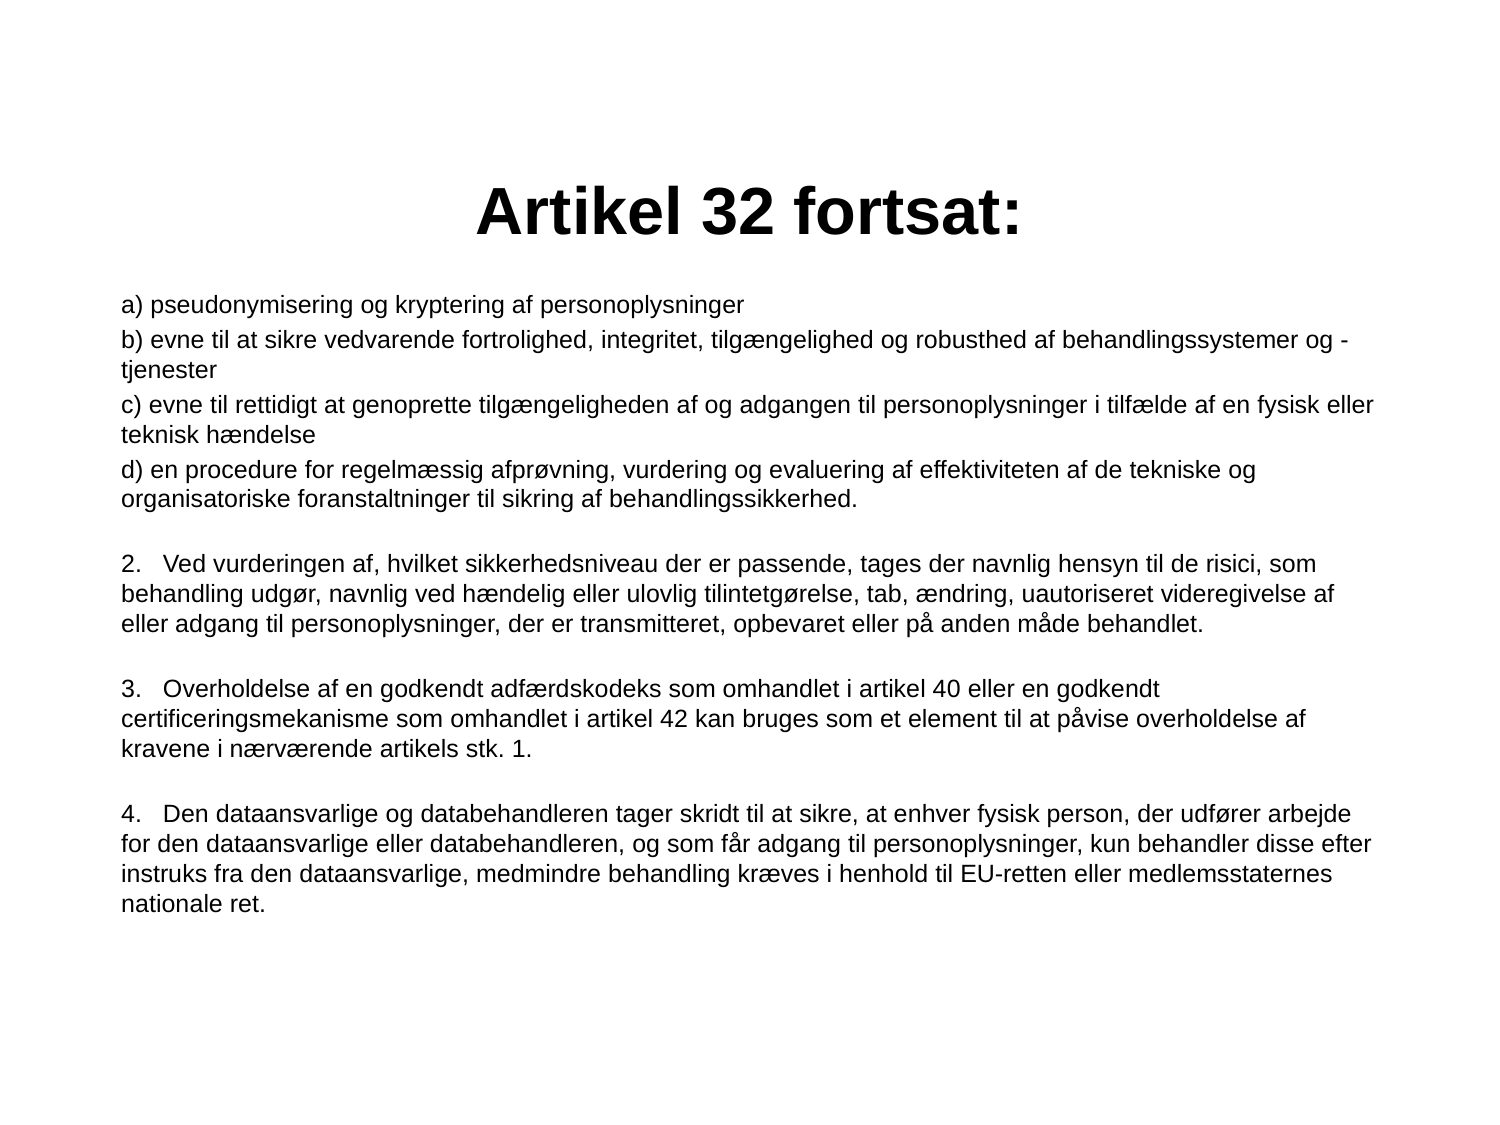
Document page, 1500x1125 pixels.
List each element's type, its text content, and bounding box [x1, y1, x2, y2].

list Artikel 32 fortsat: a) pseudonymisering og kryptering af personoplysninger b) evne til at sikre vedvarende fortrolighed, integritet, tilgængelighed og robusthed af behandlingssystemer og -tjenester c) evne til rettidigt at genoprette tilgængeligheden af og adgangen til personoplysninger i tilfælde af en fysisk eller teknisk hændelse d) en procedure for regelmæssig afprøvning, vurdering og evaluering af effektiviteten af de tekniske og organisatoriske foranstaltninger til sikring af behandlingssikkerhed. 2. Ved vurderingen af, hvilket sikkerhedsniveau der er passende, tages der navnlig hensyn til de risici, som behandling udgør, navnlig ved hændelig eller ulovlig tilintetgørelse, tab, ændring, uautoriseret videregivelse af eller adgang til personoplysninger, der er transmitteret, opbevaret eller på anden måde behandlet. 3. Overholdelse af en godkendt adfærdskodeks som omhandlet i artikel 40 eller en godkendt certificeringsmekanisme som omhandlet i artikel 42 kan bruges som et element til at påvise overholdelse af kravene i nærværende artikels stk. 1. 4. Den dataansvarlige og databehandleren tager skridt til at sikre, at enhver fysisk person, der udfører arbejde for den dataansvarlige eller databehandleren, og som får adgang til personoplysninger, kun behandler disse efter instruks fra den dataansvarlige, medmindre behandling kræves i henhold til EU-retten eller medlemsstaternes nationale ret. [106, 160, 1394, 1059]
